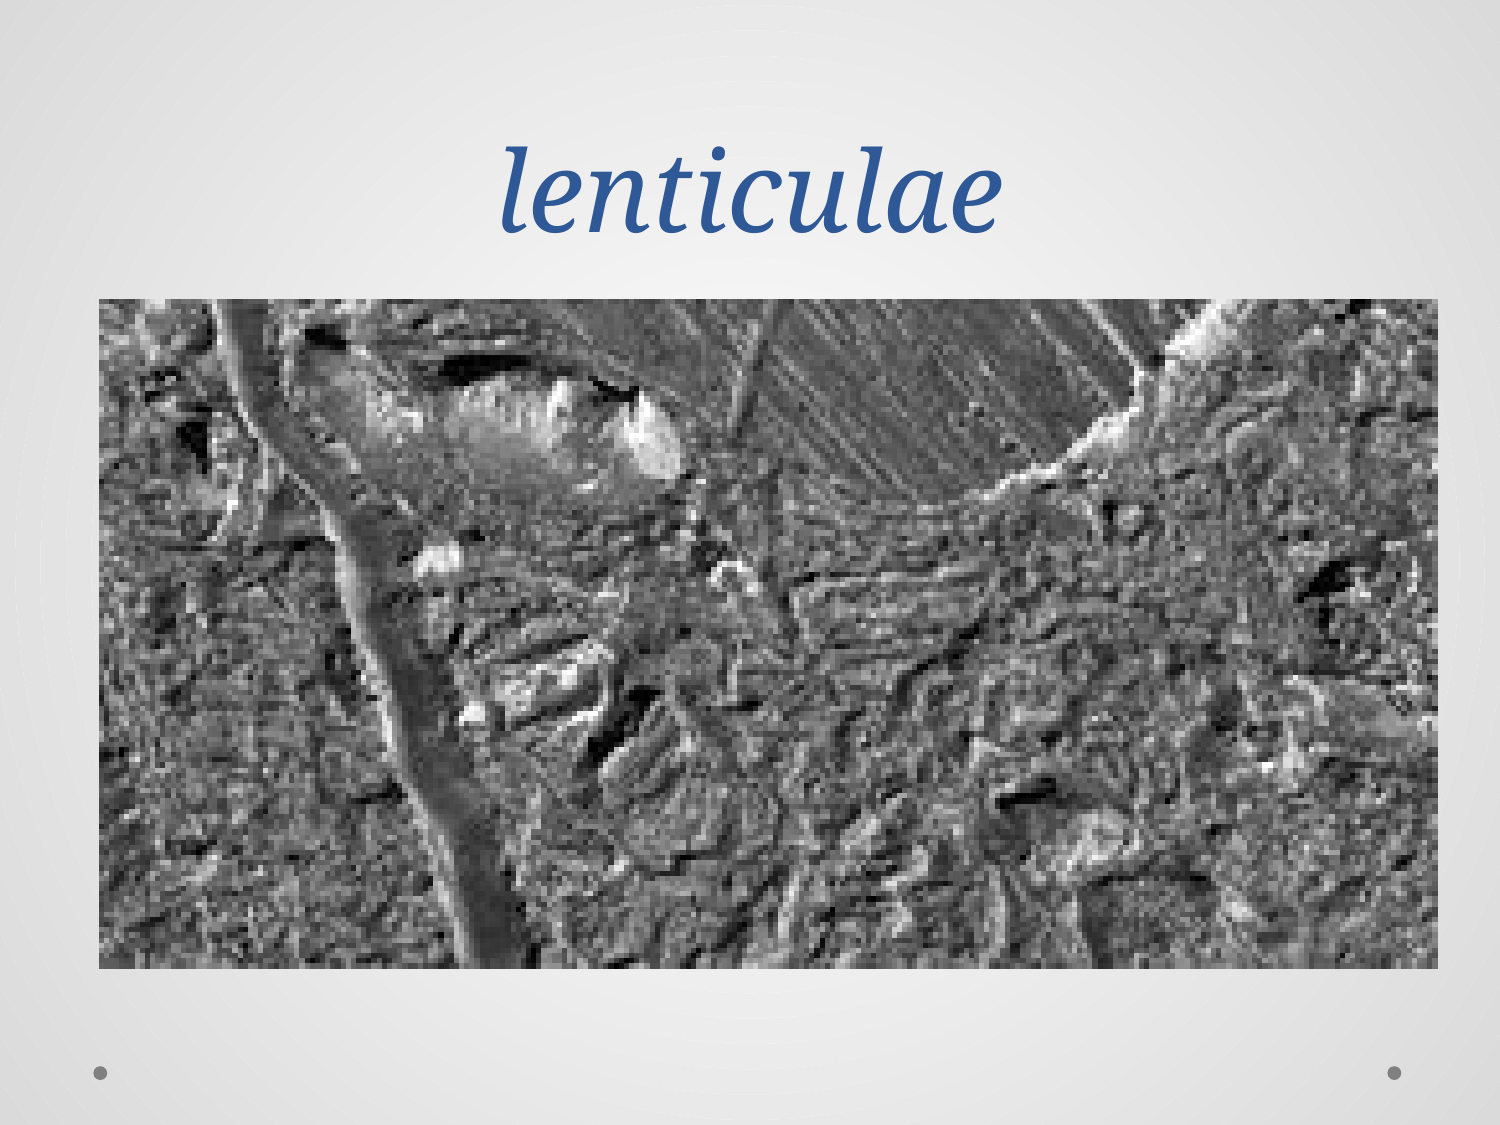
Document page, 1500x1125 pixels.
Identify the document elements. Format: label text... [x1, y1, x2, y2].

title lenticulae [75, 0, 1425, 263]
picture [99, 299, 1438, 969]
